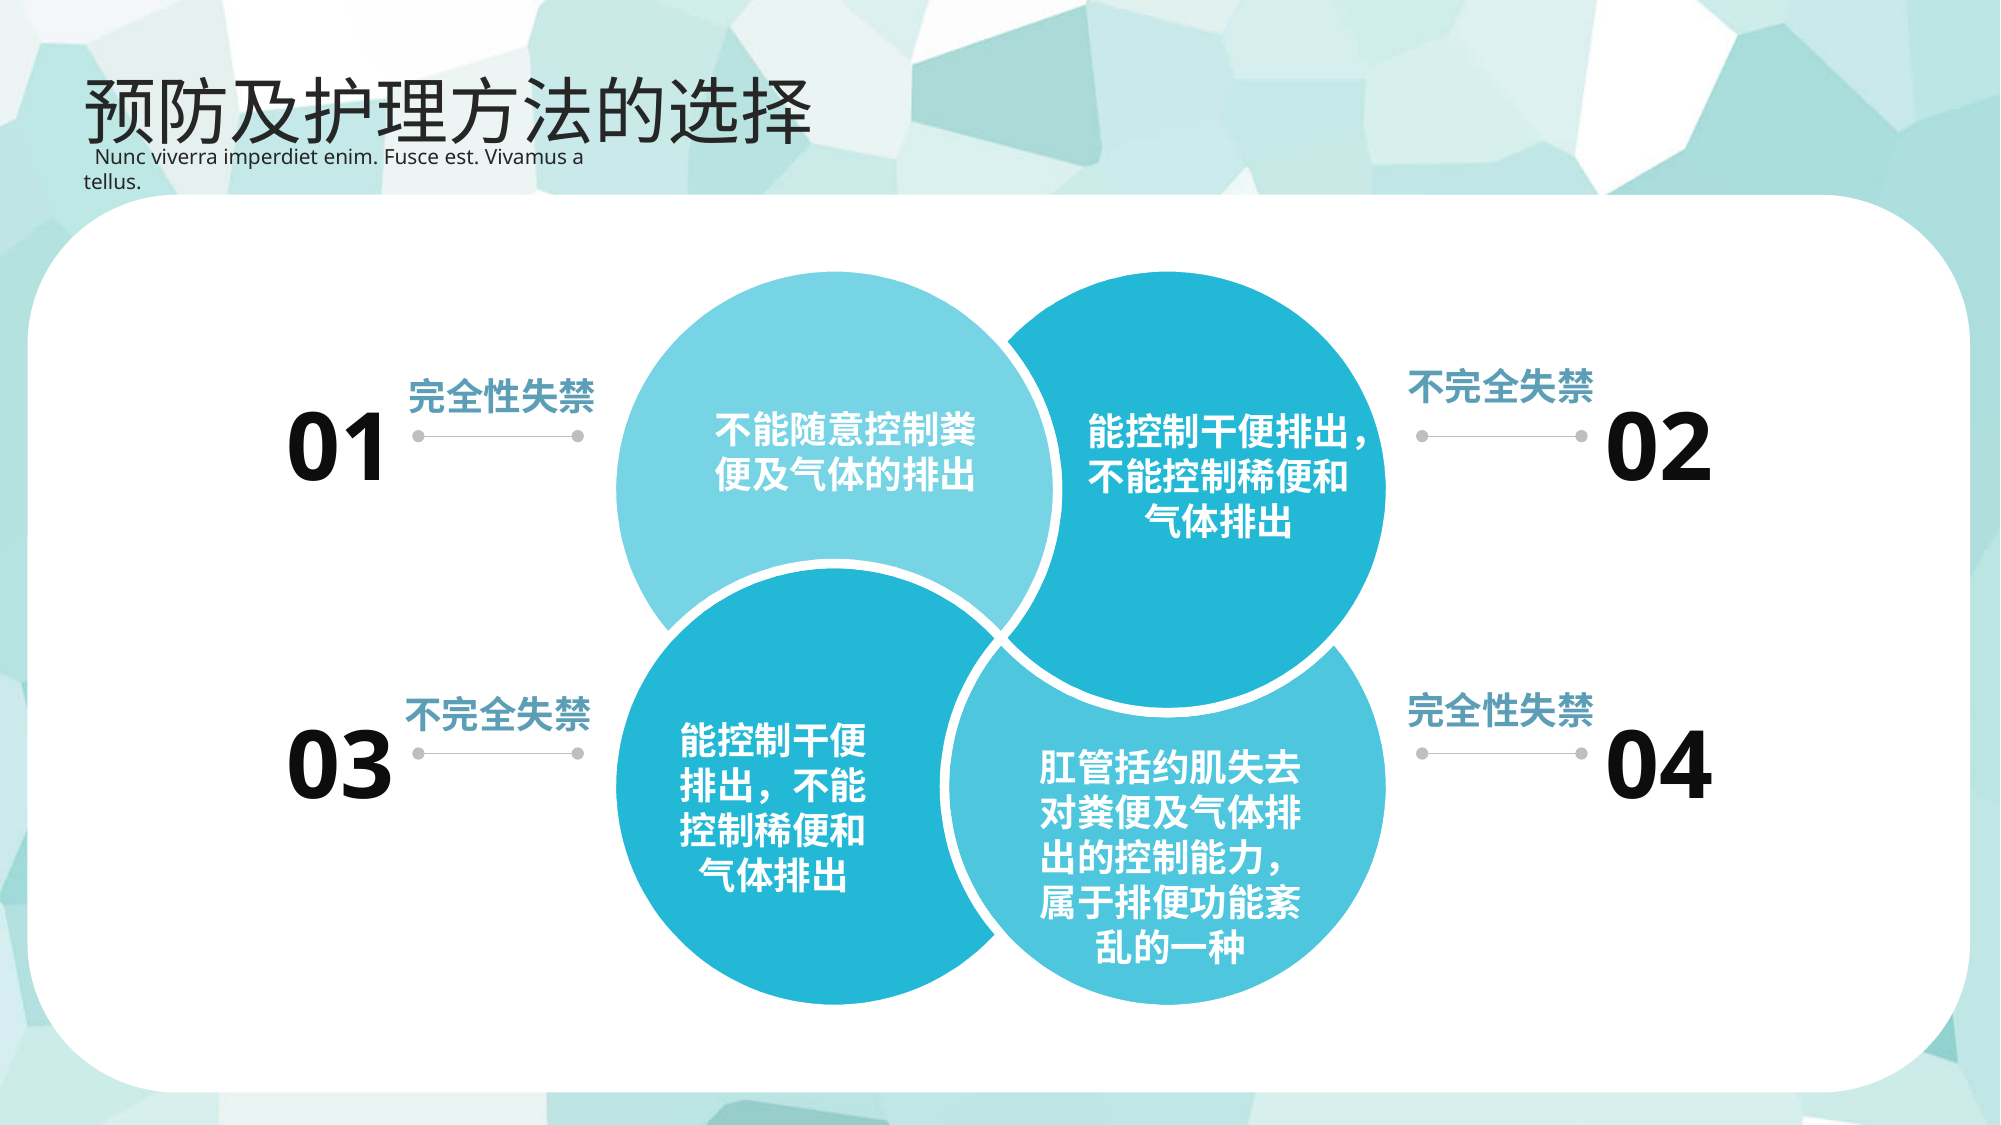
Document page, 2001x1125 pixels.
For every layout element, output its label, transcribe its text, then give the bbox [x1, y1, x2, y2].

text_box 预防及护理方法的选择 [68, 58, 884, 161]
text_box Nunc viverra imperdiet enim. Fusce est. Vivamus a tellus. [68, 136, 647, 202]
picture [0, 0, 2001, 1125]
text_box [278, 266, 1722, 1010]
